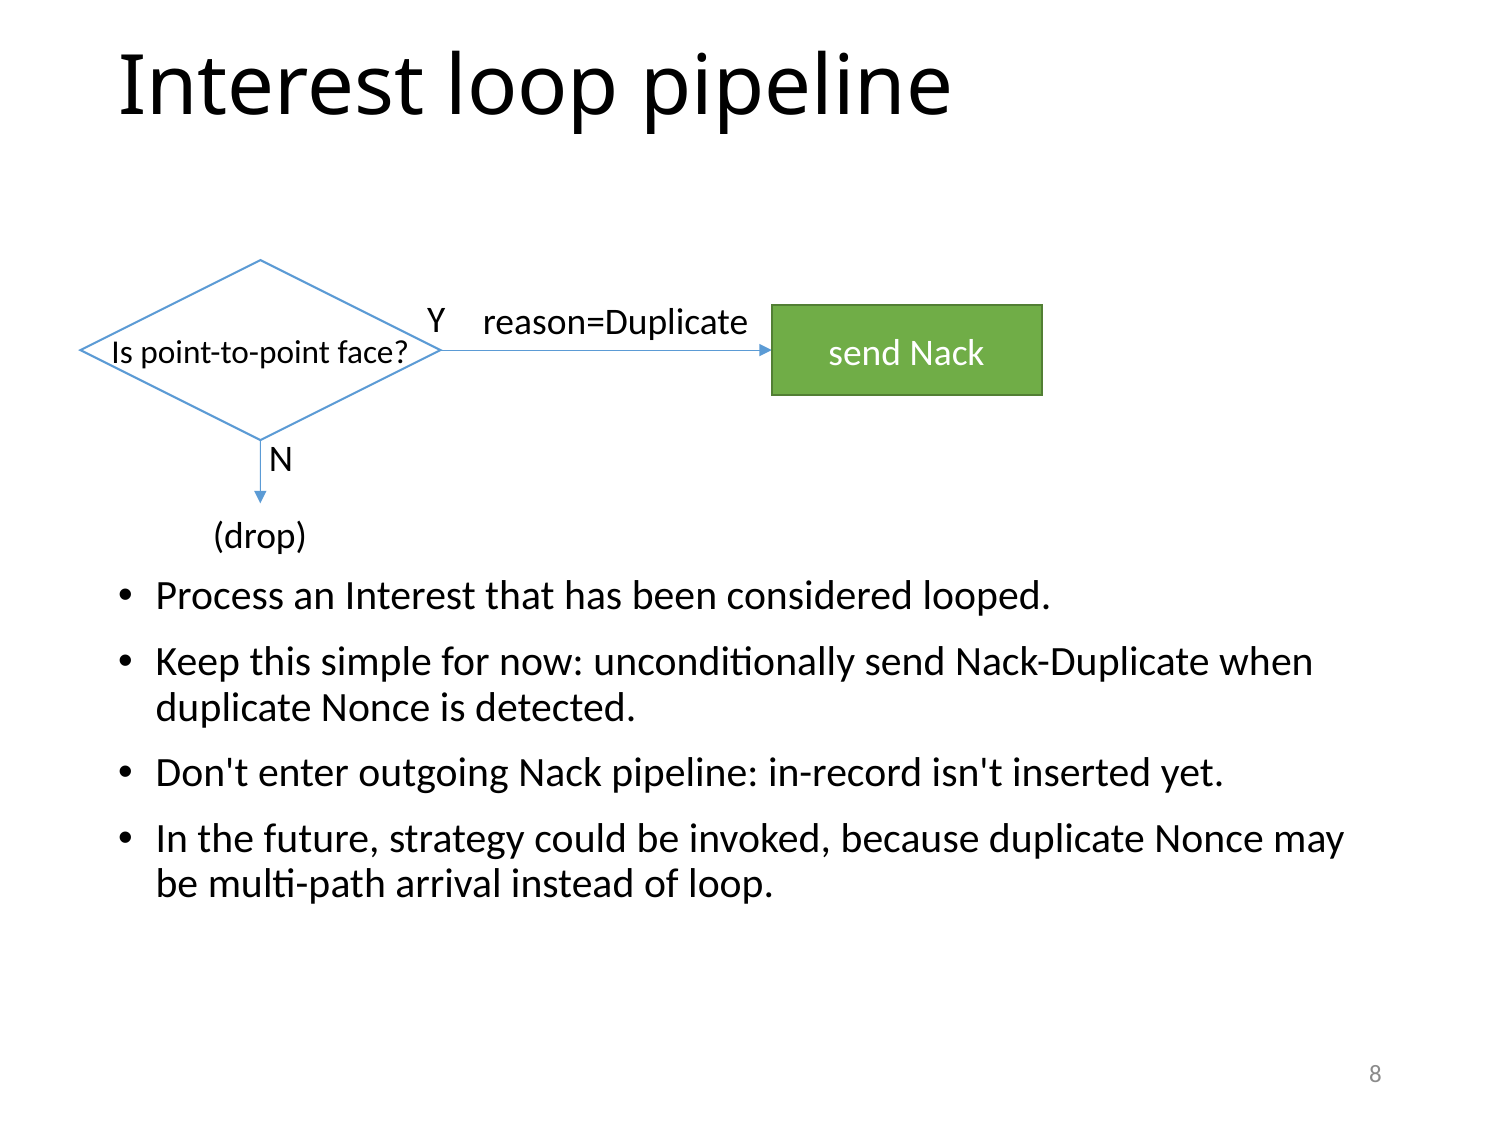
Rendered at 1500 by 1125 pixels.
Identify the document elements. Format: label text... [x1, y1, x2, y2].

text_box reason=Duplicate [468, 289, 764, 350]
text_box N [254, 426, 309, 487]
text_box send Nack [771, 304, 1043, 396]
list Process an Interest that has been considered looped. Keep this simple for now: unconditionally send Nack-Duplicate when duplicate Nonce is detected. Don't enter outgoing Nack pipeline: in-record isn't inserted yet. In the future, strategy could be invoked, because duplicate Nonce may be multi-path arrival instead of loop. [103, 566, 1397, 1014]
text_box Is point-to-point face? [78, 258, 443, 439]
slide_number 8 [1059, 1042, 1397, 1103]
title Interest loop pipeline [103, 2, 1397, 174]
text_box (drop) [198, 503, 323, 563]
text_box Y [412, 287, 461, 348]
